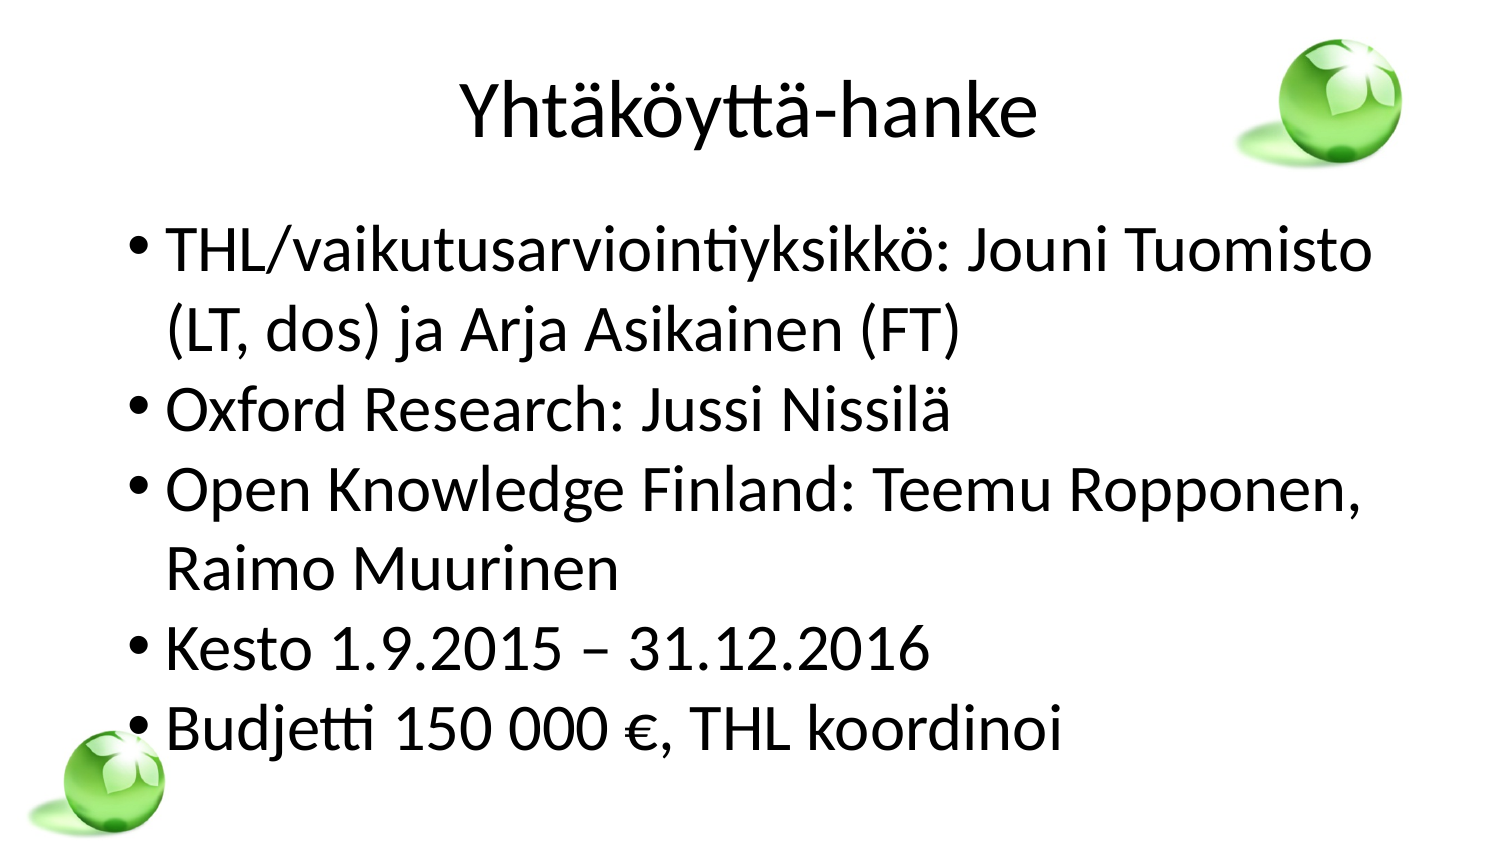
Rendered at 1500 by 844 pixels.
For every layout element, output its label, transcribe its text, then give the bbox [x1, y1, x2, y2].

picture [17, 720, 178, 841]
title Yhtäköyttä-hanke [75, 33, 1218, 175]
picture [1222, 26, 1418, 173]
list THL/vaikutusarviointiyksikkö: Jouni Tuomisto (LT, dos) ja Arja Asikainen (FT) Oxford Research: Jussi Nissilä Open Knowledge Finland: Teemu Ropponen, Raimo Muurinen Kesto 1.9.2015 – 31.12.2016 Budjetti 150 000 €, THL koordinoi [75, 196, 1425, 754]
